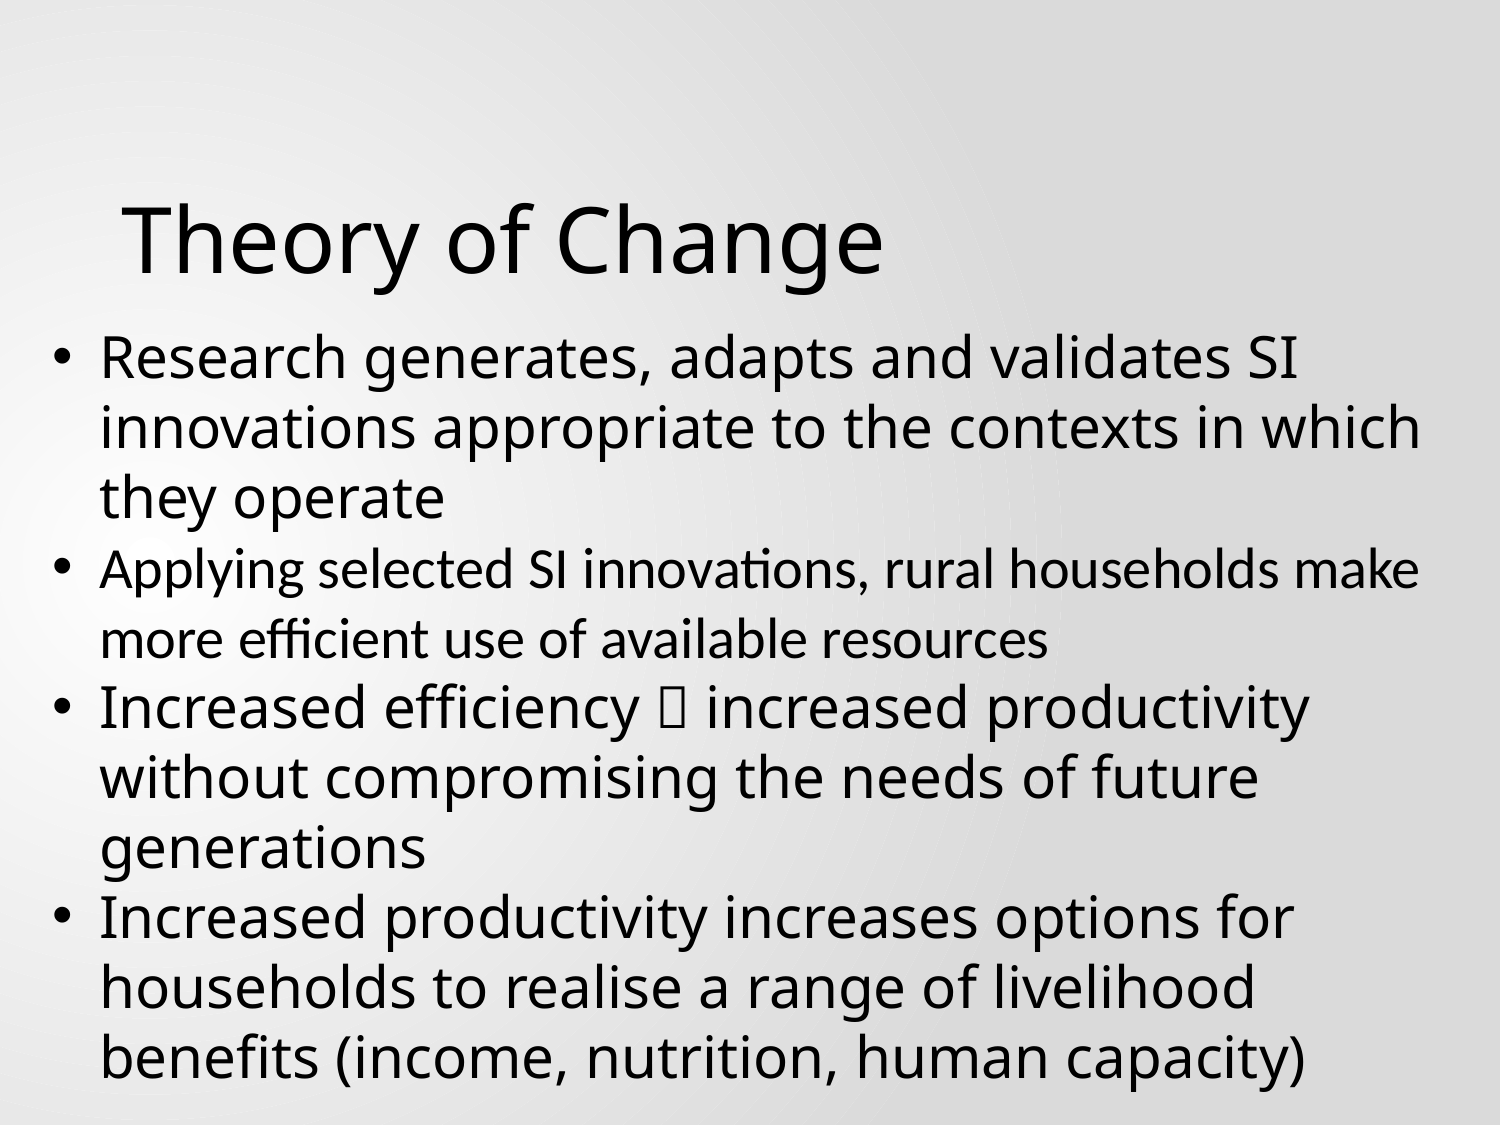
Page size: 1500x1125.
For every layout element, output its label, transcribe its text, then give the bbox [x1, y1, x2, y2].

list Theory of Change [87, 174, 1363, 312]
text_box Research generates, adapts and validates SI innovations appropriate to the contexts in which they operate Applying selected SI innovations, rural households make more efficient use of available resources Increased efficiency  increased productivity without compromising the needs of future generations Increased productivity increases options for households to realise a range of livelihood benefits (income, nutrition, human capacity) [37, 312, 1475, 1098]
